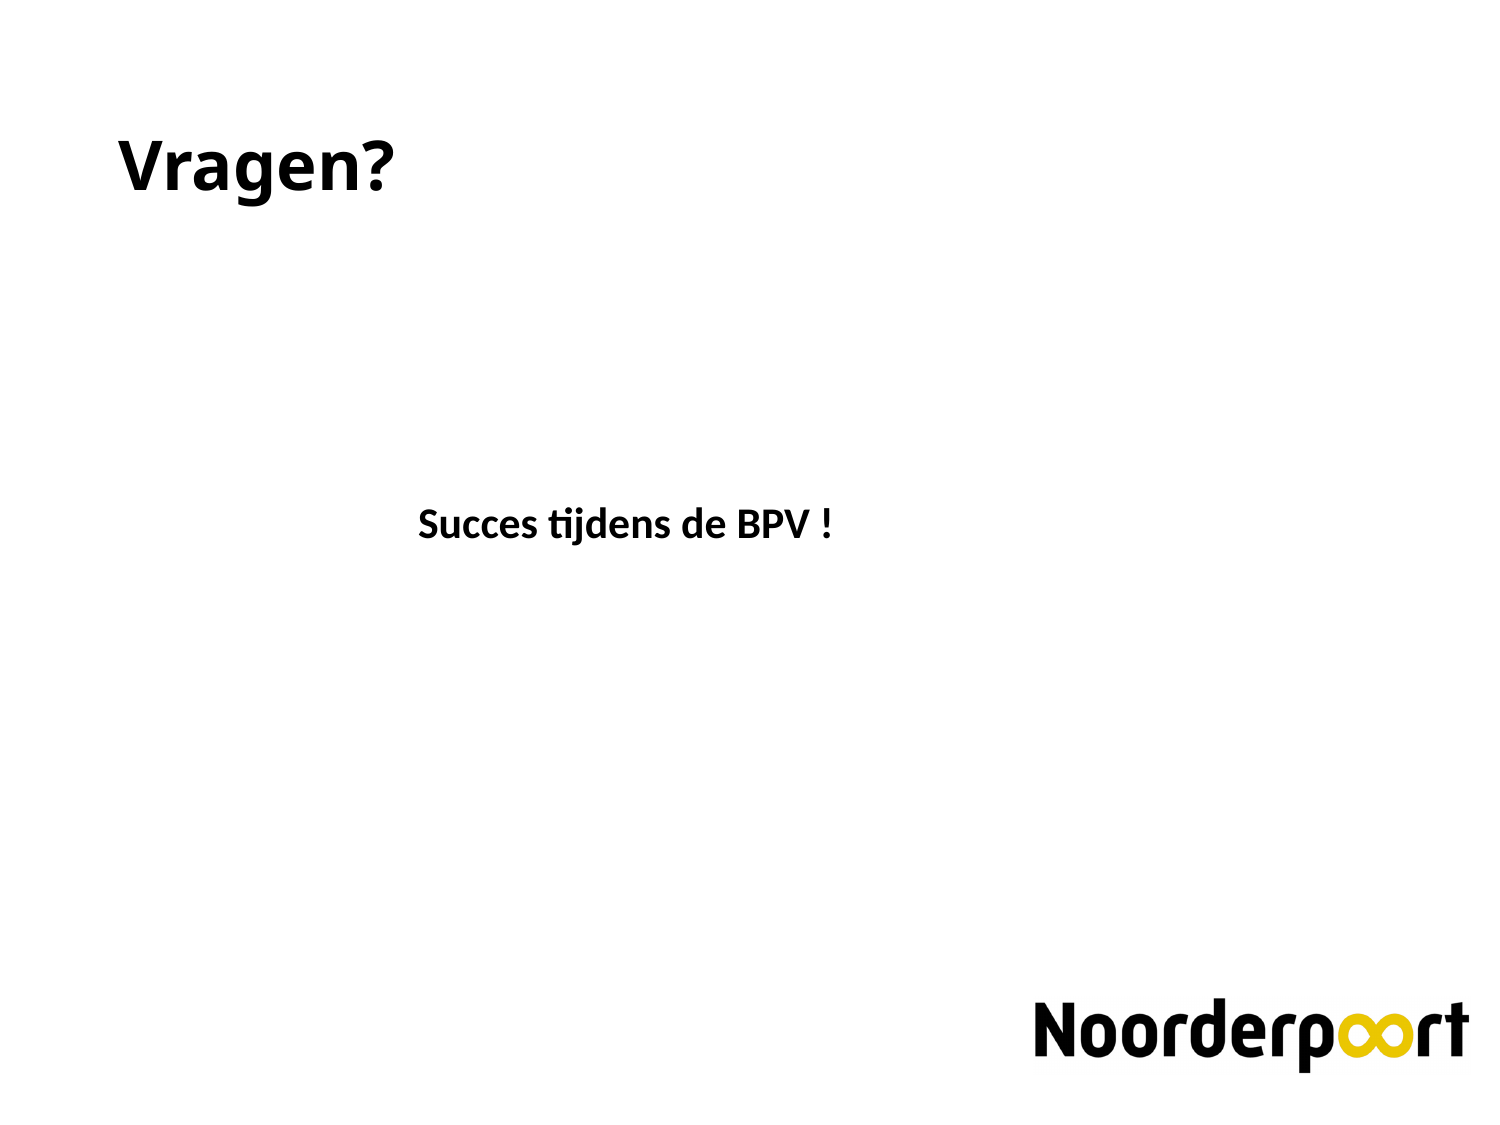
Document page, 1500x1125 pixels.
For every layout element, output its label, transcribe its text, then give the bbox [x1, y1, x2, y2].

list Succes tijdens de BPV ! [103, 299, 1397, 1014]
title Vragen? [103, 59, 1397, 278]
picture [1033, 996, 1471, 1075]
